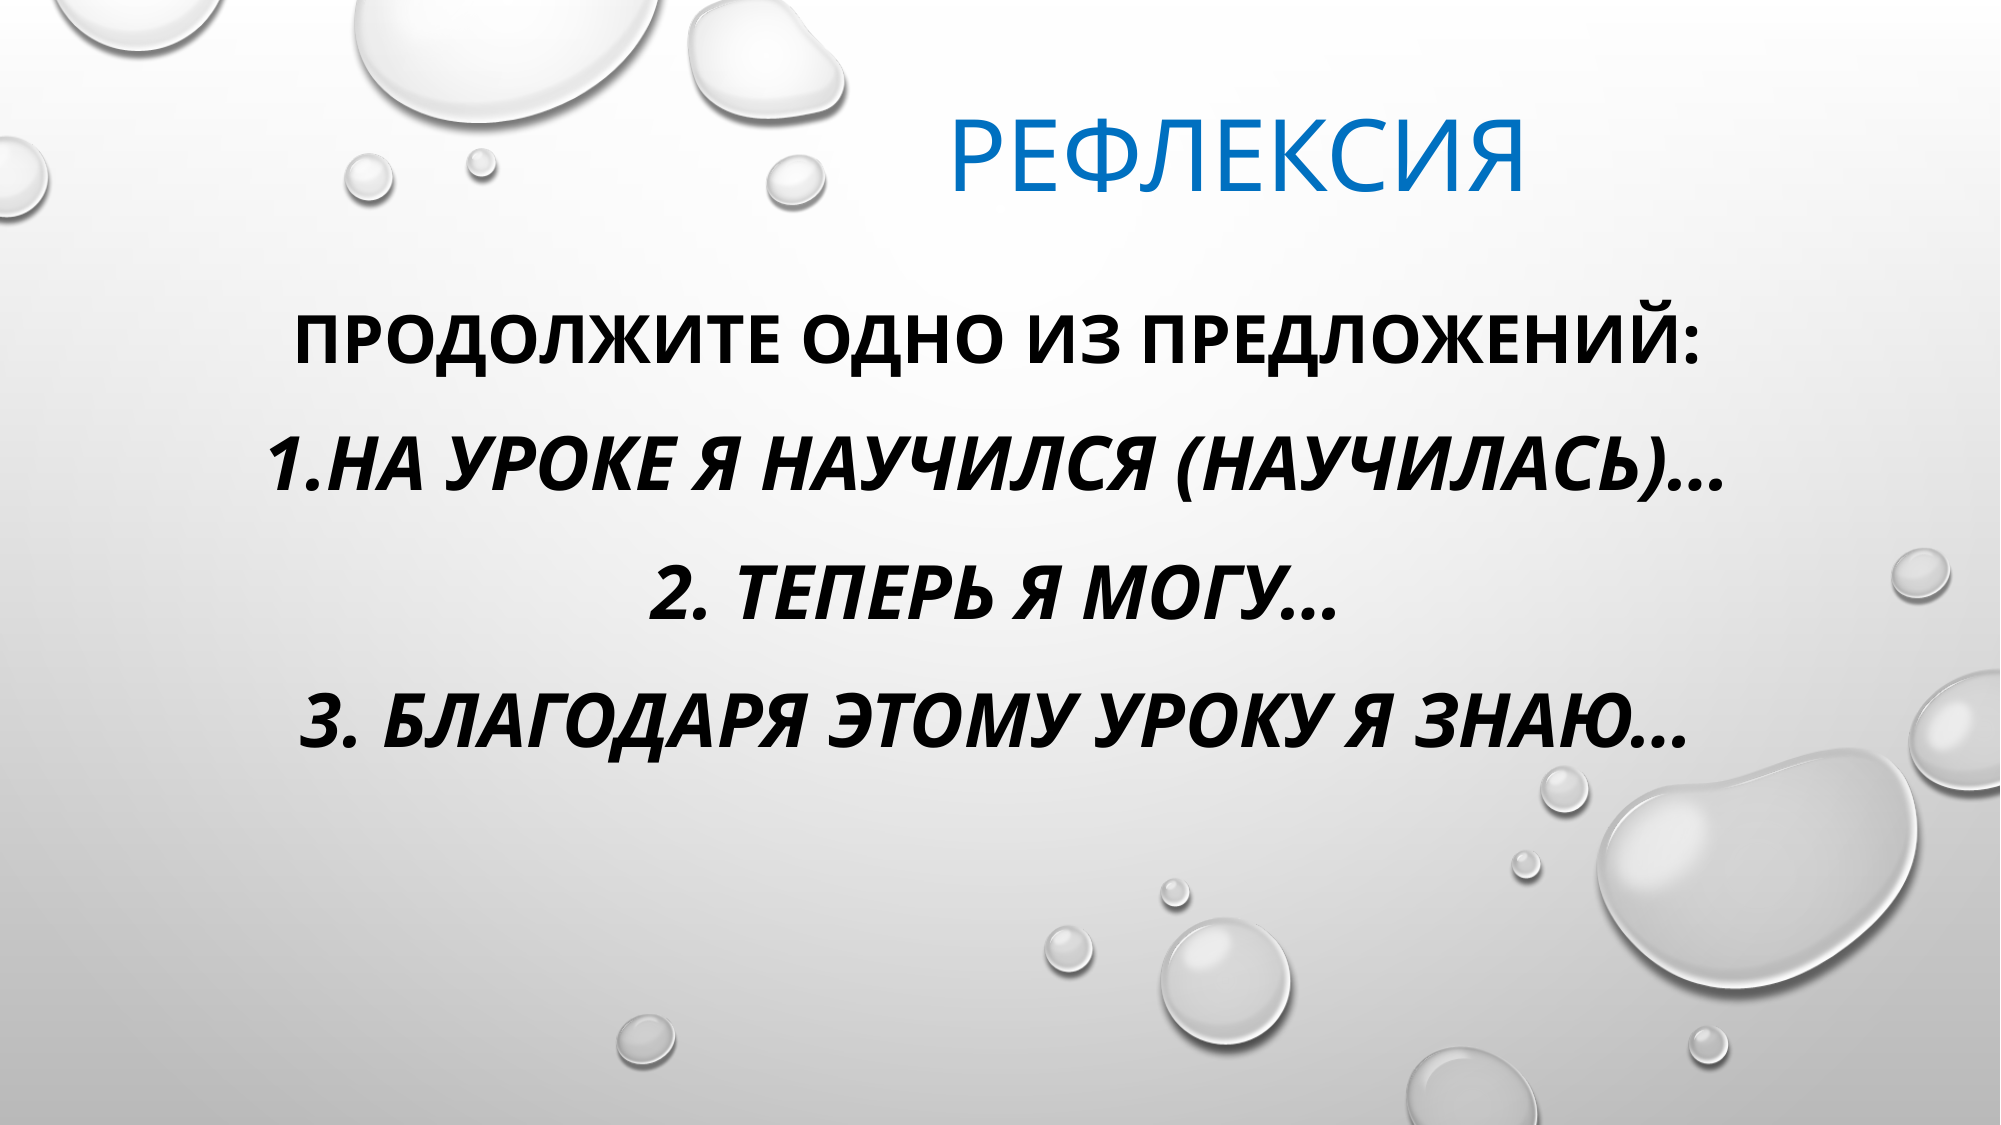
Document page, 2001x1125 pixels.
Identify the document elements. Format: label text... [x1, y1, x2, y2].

picture [0, 0, 2000, 1125]
title Рефлексия [764, 35, 1713, 221]
subtitle Продолжите одно из предложений: 1.На уроке я научился (научилась)… 2. Теперь я могу… 3. Благодаря этому уроку я знаю… [71, 272, 1925, 1125]
